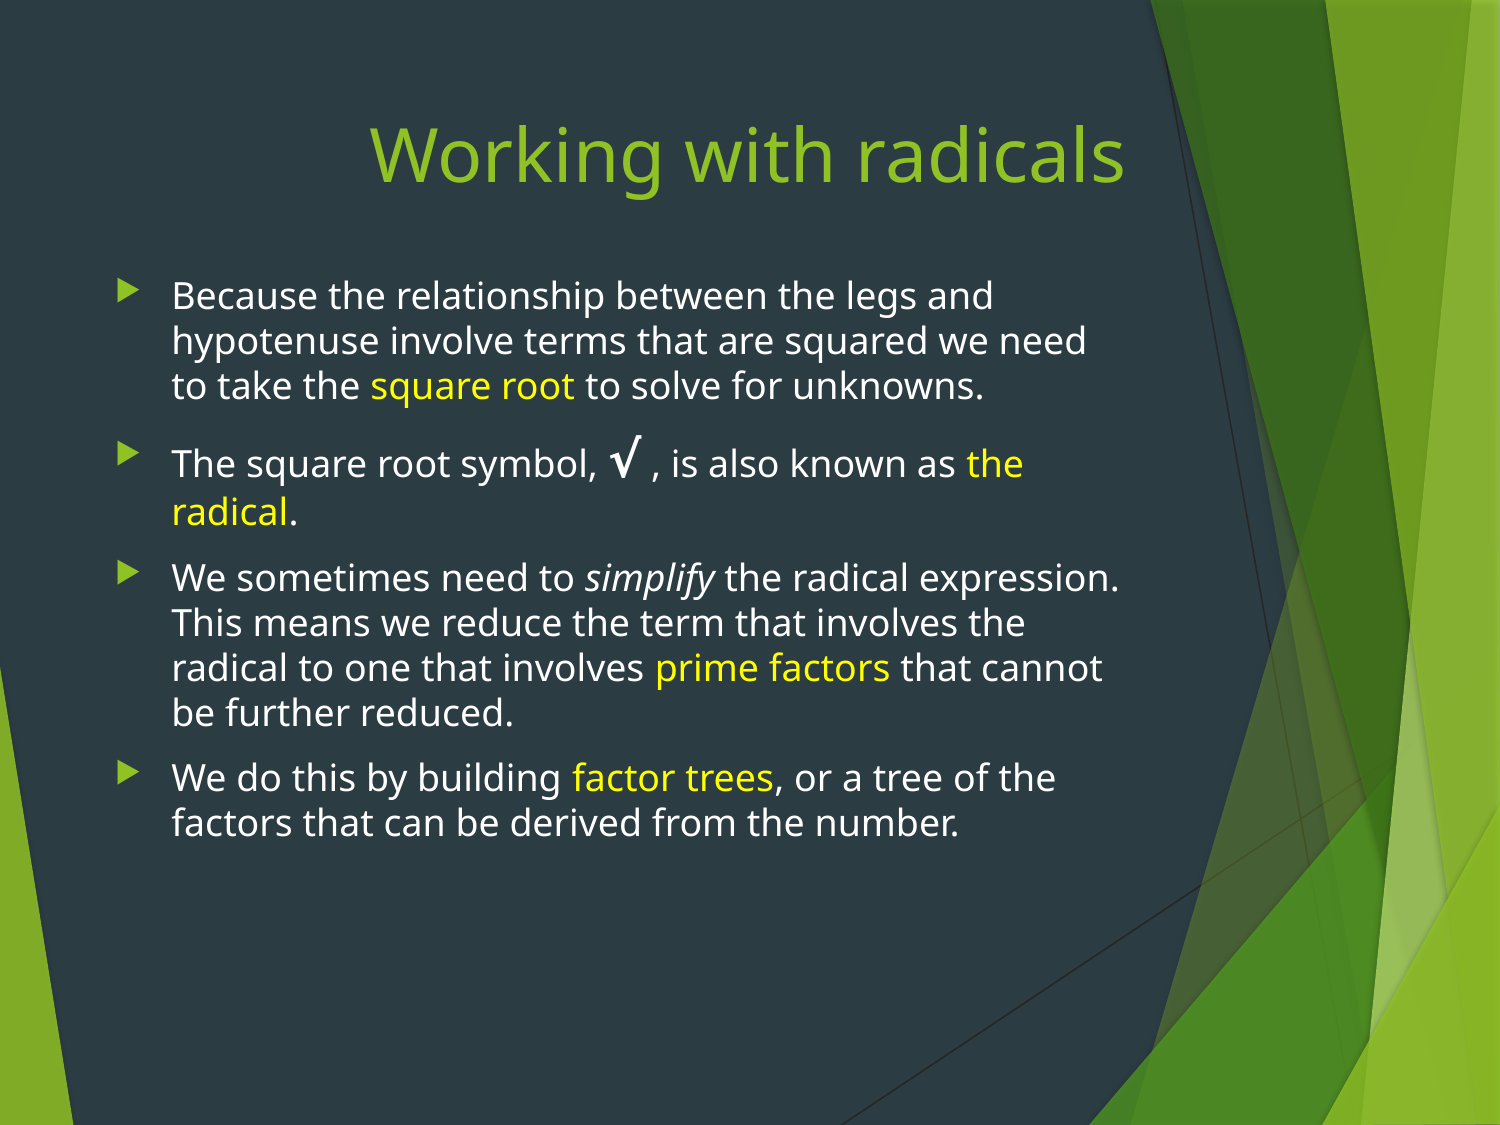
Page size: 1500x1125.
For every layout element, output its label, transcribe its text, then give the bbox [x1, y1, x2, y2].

list Because the relationship between the legs and hypotenuse involve terms that are squared we need to take the square root to solve for unknowns. The square root symbol, √ , is also known as the radical. We sometimes need to simplify the radical expression. This means we reduce the term that involves the radical to one that involves prime factors that cannot be further reduced. We do this by building factor trees, or a tree of the factors that can be derived from the number. [99, 264, 1142, 564]
title Working with radicals [99, 99, 1142, 264]
